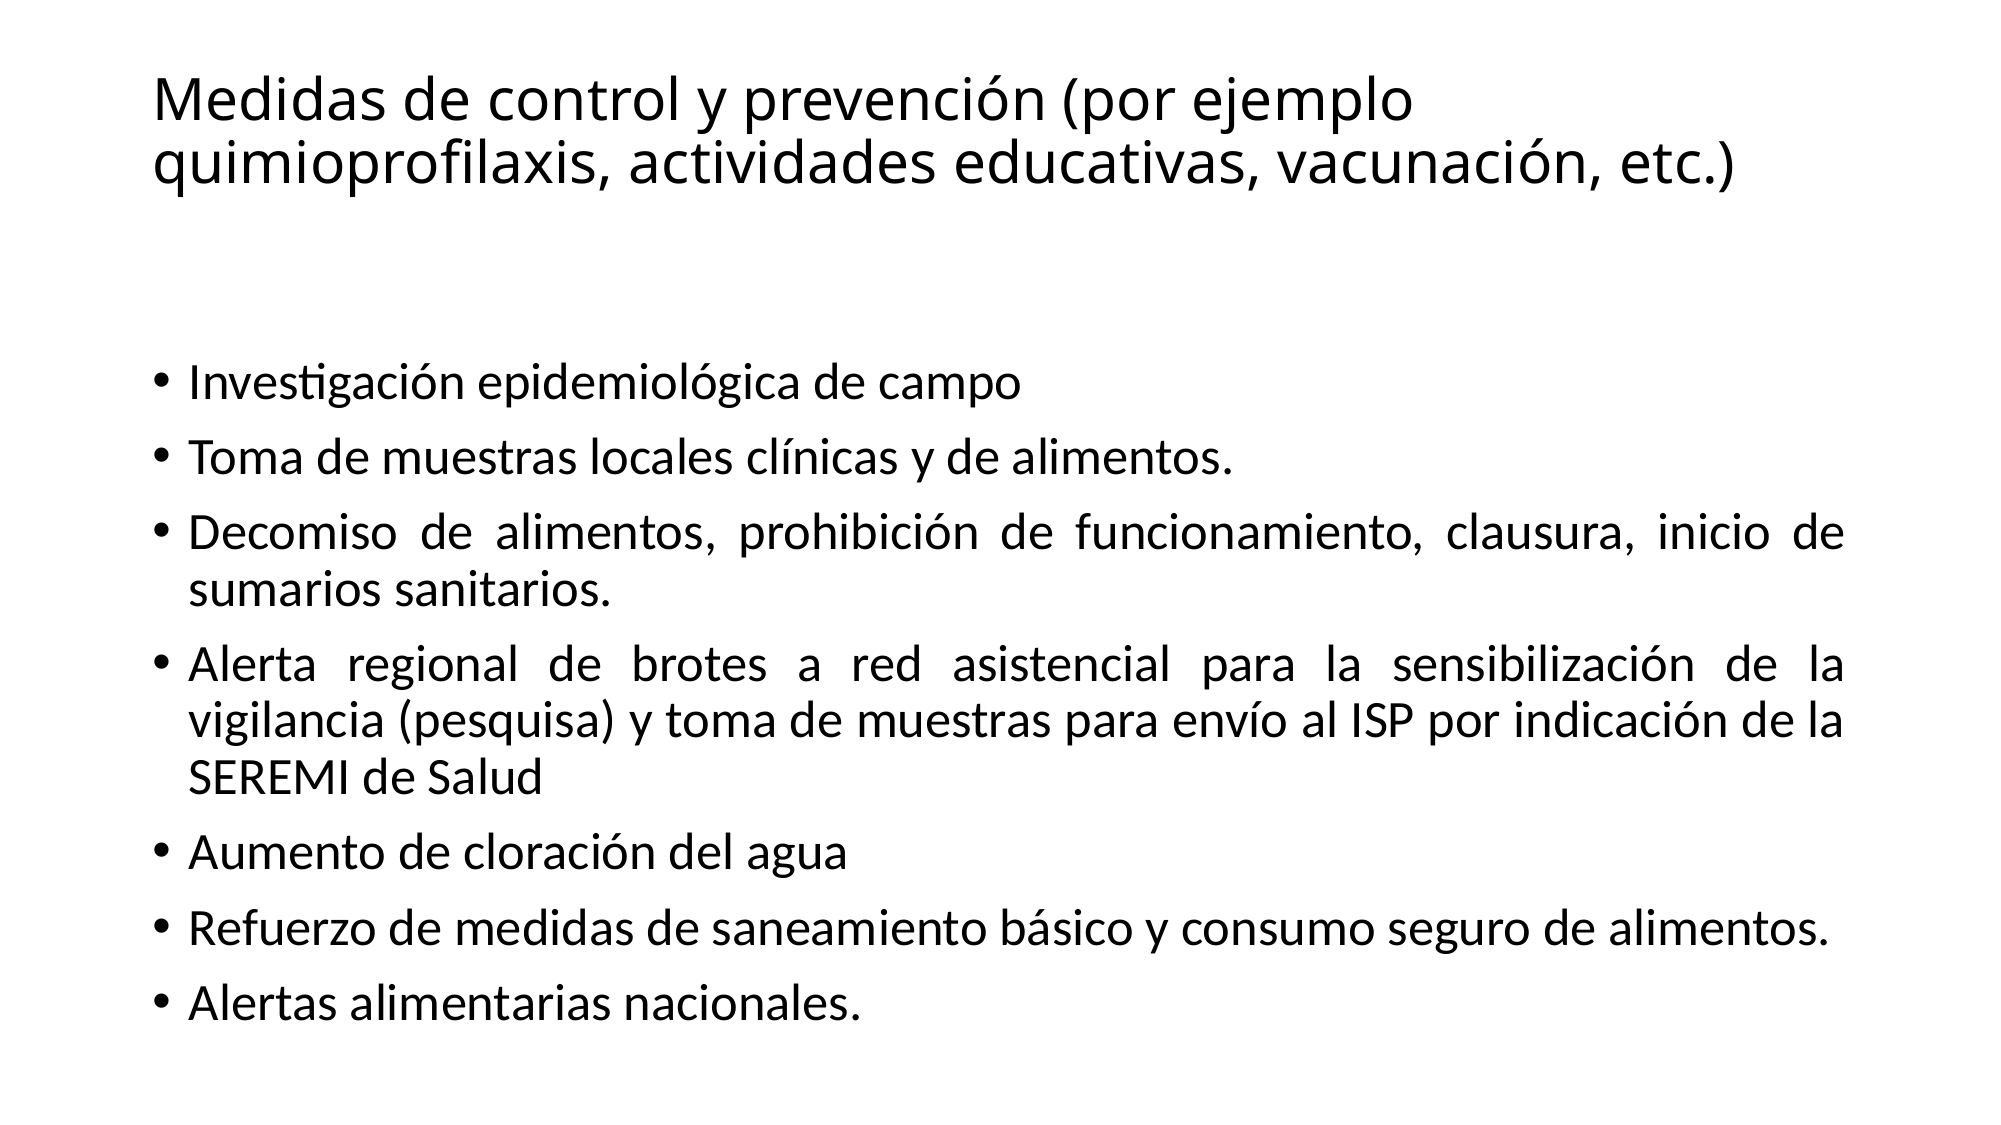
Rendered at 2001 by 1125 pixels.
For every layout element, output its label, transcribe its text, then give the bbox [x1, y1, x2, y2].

title Medidas de control y prevención (por ejemplo quimioprofilaxis, actividades educativas, vacunación, etc.) [137, 59, 1863, 278]
list Investigación epidemiológica de campo Toma de muestras locales clínicas y de alimentos. Decomiso de alimentos, prohibición de funcionamiento, clausura, inicio de sumarios sanitarios. Alerta regional de brotes a red asistencial para la sensibilización de la vigilancia (pesquisa) y toma de muestras para envío al ISP por indicación de la SEREMI de Salud Aumento de cloración del agua Refuerzo de medidas de saneamiento básico y consumo seguro de alimentos. Alertas alimentarias nacionales. [137, 346, 1863, 1061]
